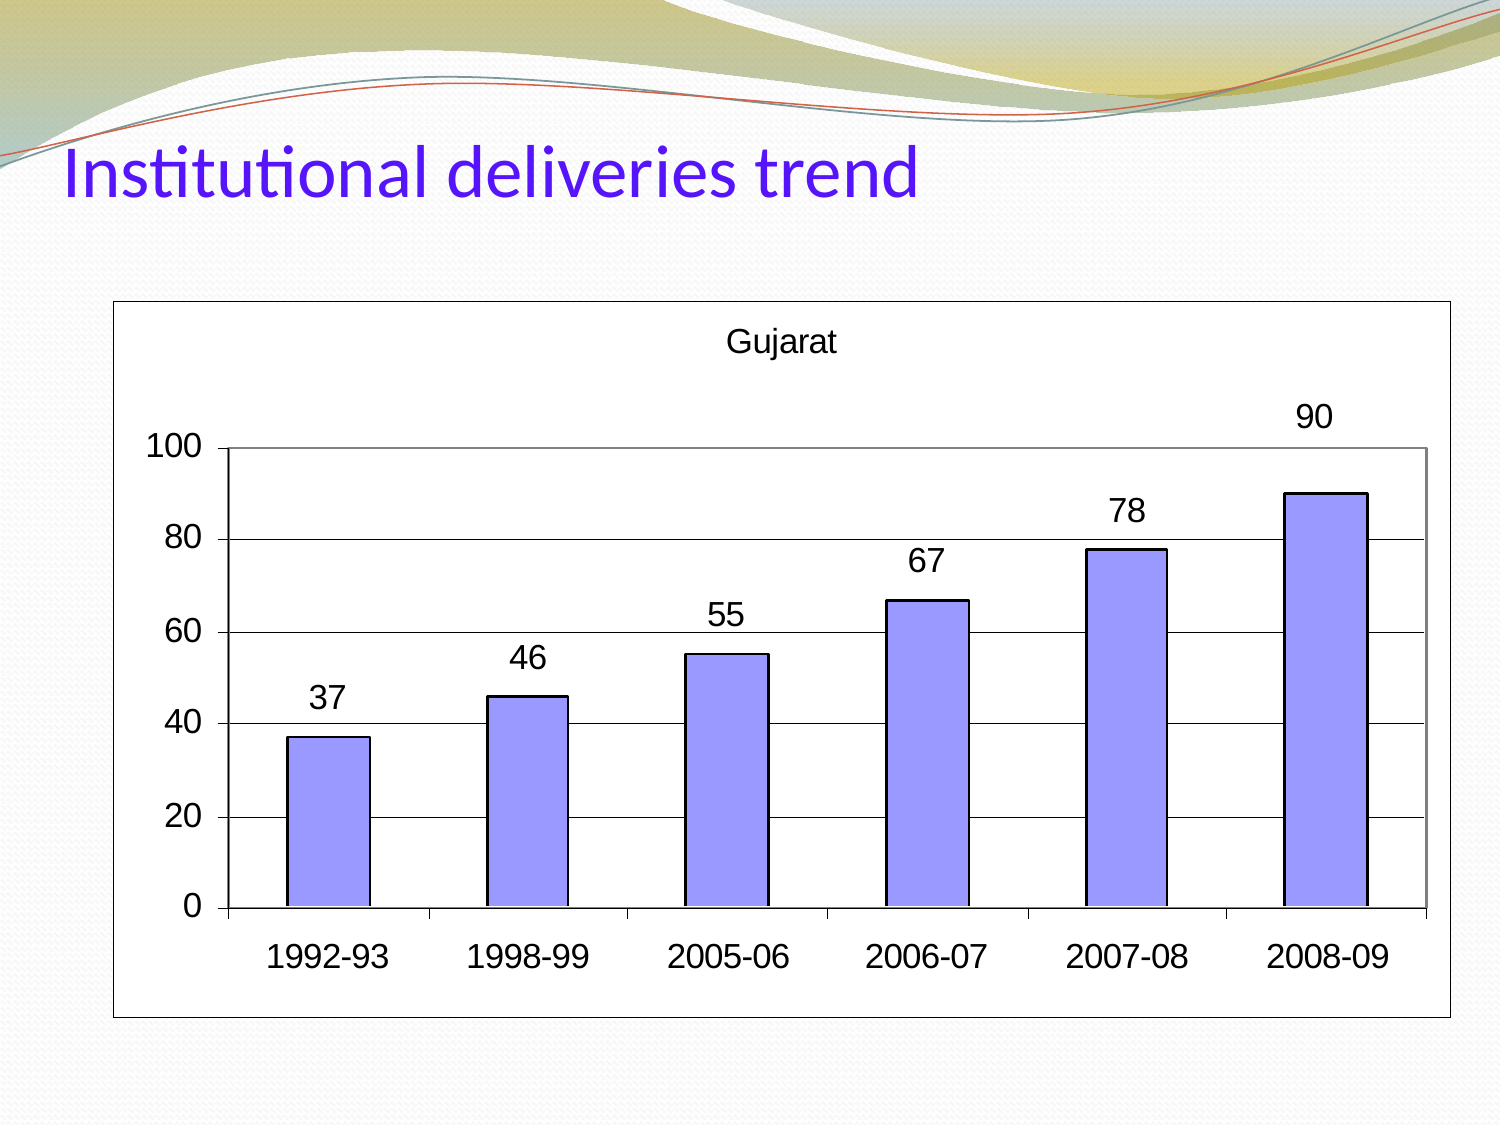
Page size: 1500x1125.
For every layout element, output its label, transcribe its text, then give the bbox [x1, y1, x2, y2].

title Institutional deliveries trend [62, 62, 1413, 213]
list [99, 287, 1467, 1032]
